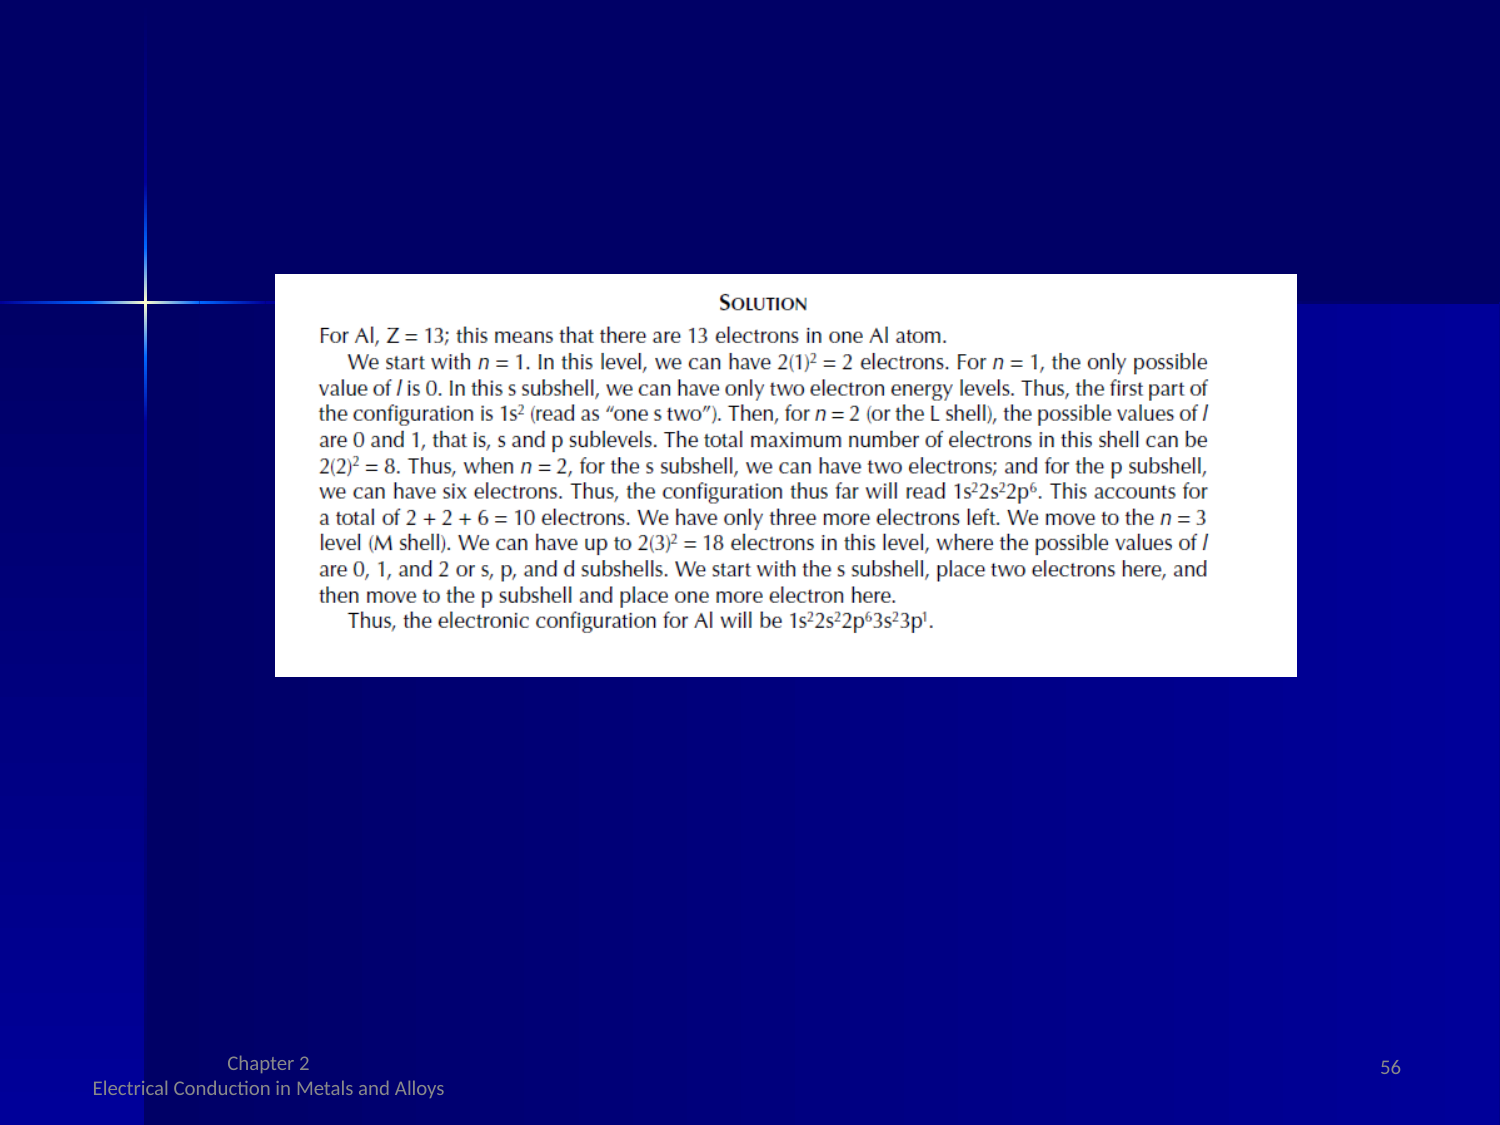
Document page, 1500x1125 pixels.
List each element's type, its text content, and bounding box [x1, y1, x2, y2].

slide_number Chapter 2 Electrical Conduction in Metals and Alloys [74, 1037, 463, 1113]
picture [274, 274, 1297, 677]
